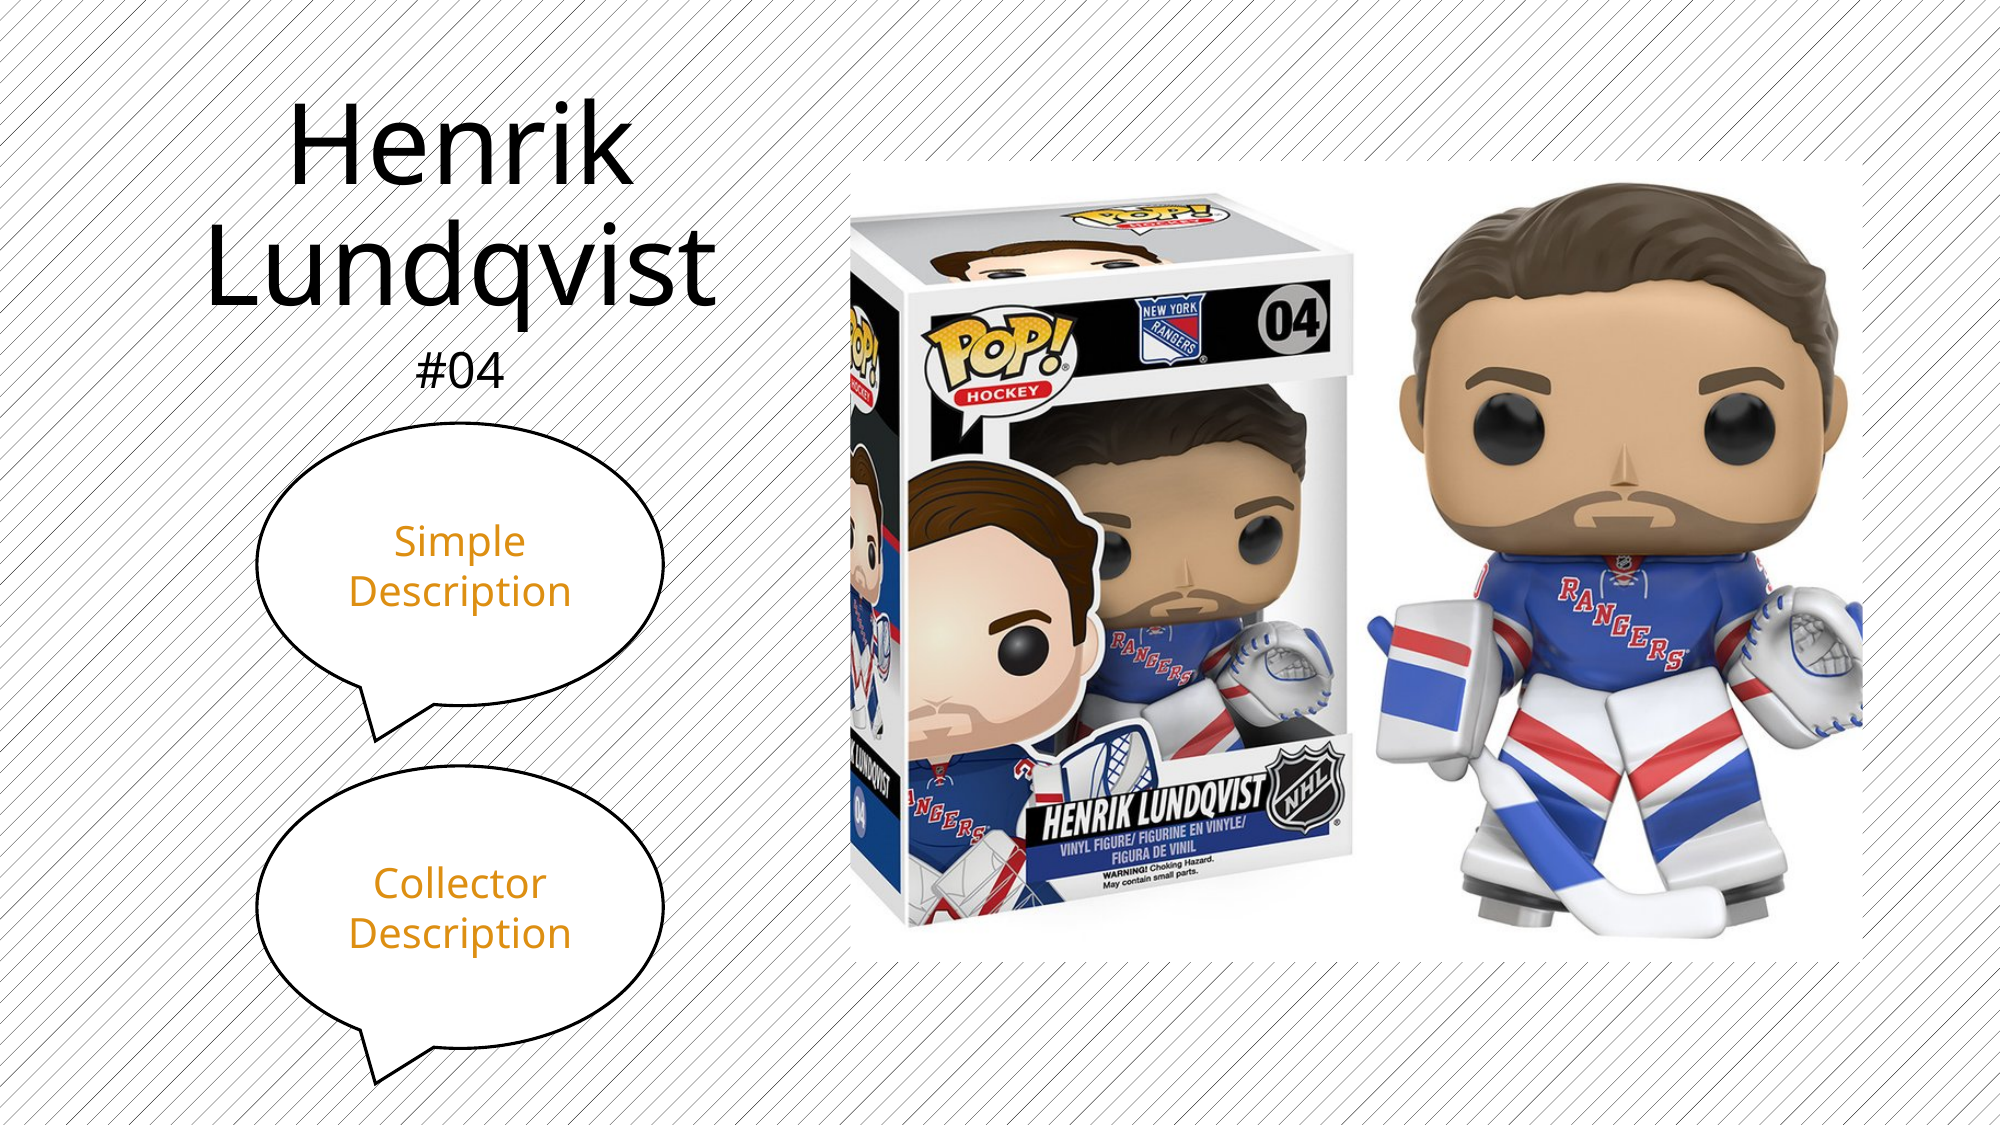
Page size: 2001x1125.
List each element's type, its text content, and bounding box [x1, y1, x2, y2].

picture [850, 161, 1863, 962]
text_box Collector Description [255, 764, 665, 1086]
list #04 [137, 337, 783, 963]
title Henrik Lundqvist [137, 75, 783, 337]
text_box Simple Description [255, 422, 665, 743]
